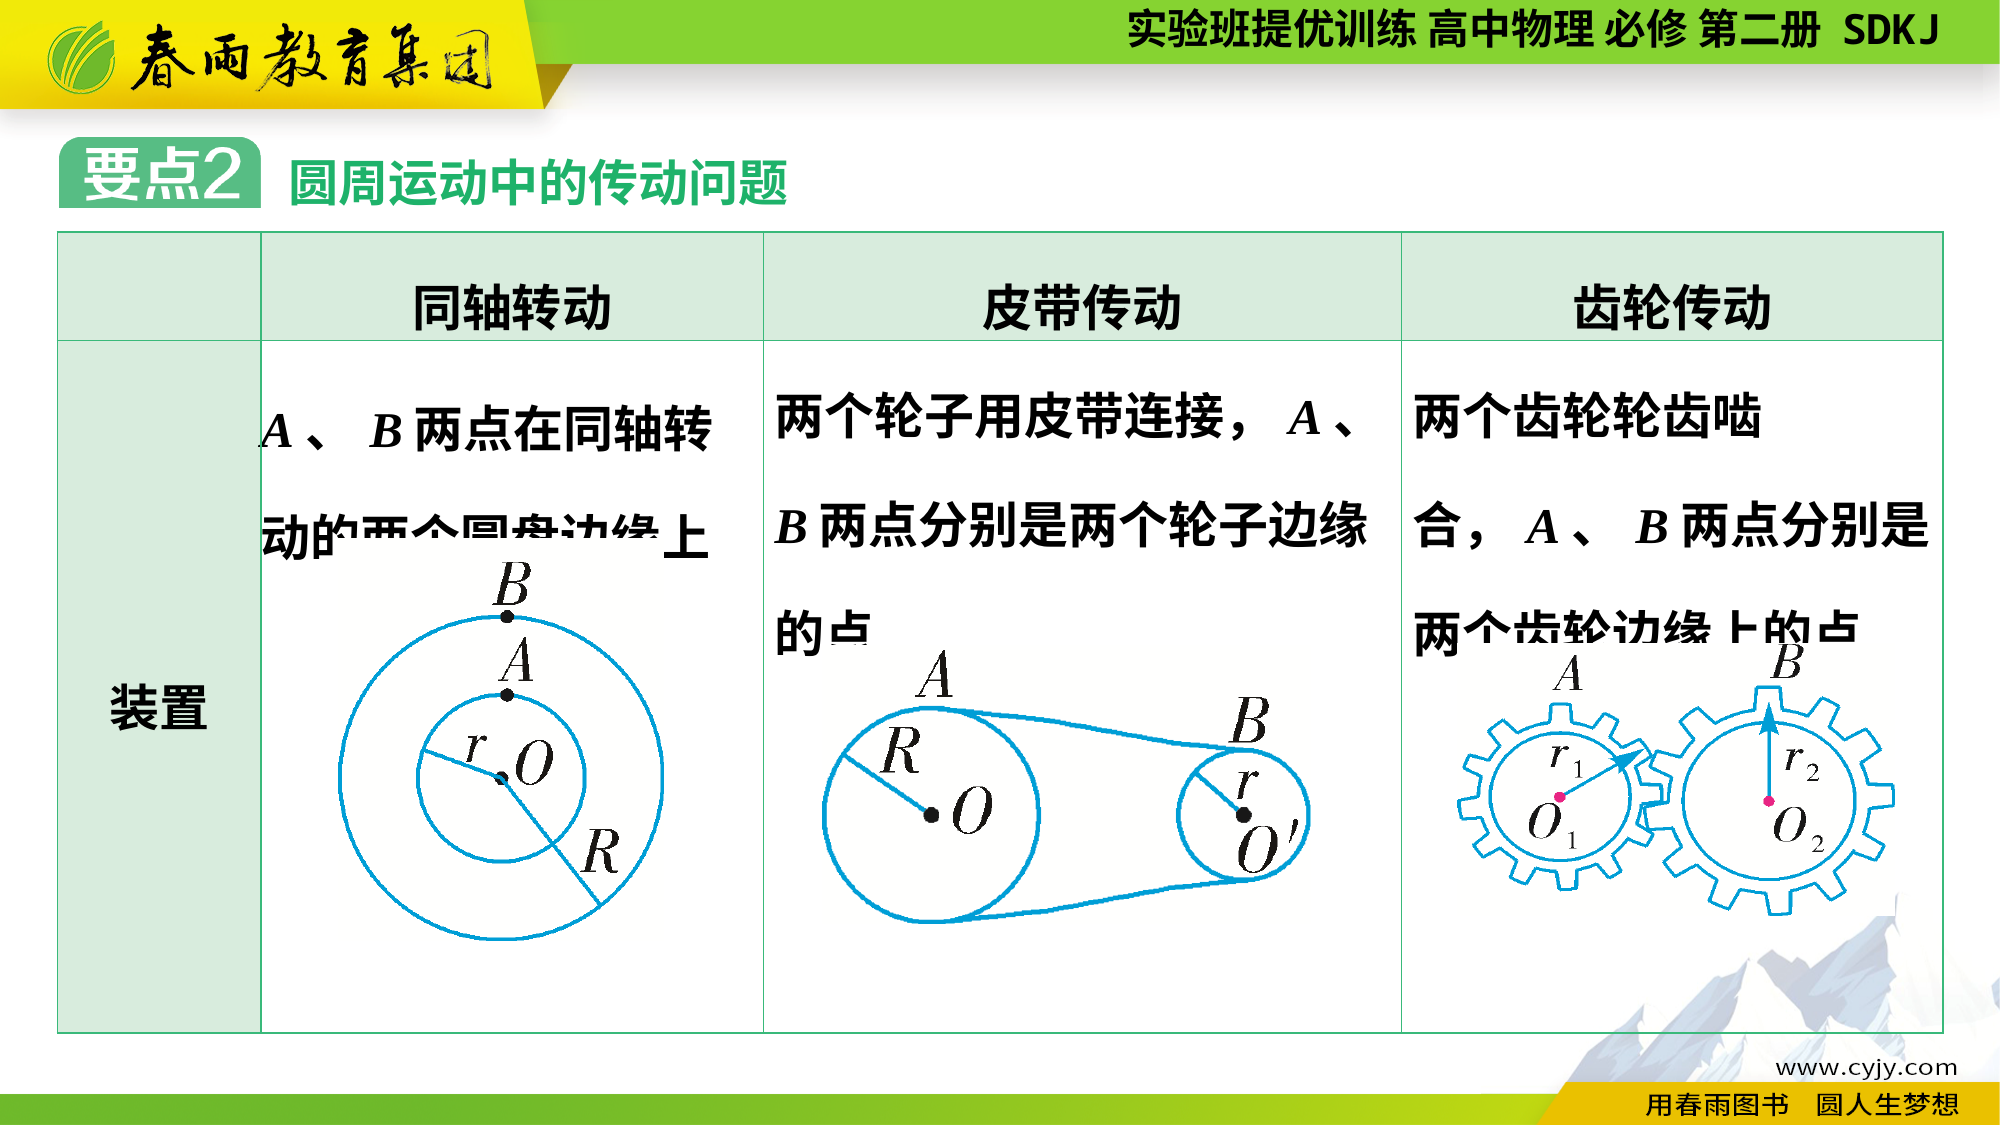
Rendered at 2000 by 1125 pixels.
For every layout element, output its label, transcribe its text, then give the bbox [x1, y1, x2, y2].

table_cell 两个轮子用皮带连接，A、B两点分别是两个轮子边缘的点 [764, 341, 1401, 1032]
table_header 齿轮传动 [1402, 233, 1942, 340]
list 圆周运动中的传动问题 [59, 113, 1944, 209]
table_cell 两个齿轮轮齿啮合，A、B两点分别是两个齿轮边缘上的点 [1402, 341, 1942, 1032]
table_header [58, 233, 260, 340]
table_cell 装置 [58, 341, 260, 1032]
table_header 皮带传动 [764, 233, 1401, 340]
table_header 同轴转动 [262, 233, 763, 340]
picture [0, 0, 2000, 1125]
table_cell A、B两点在同轴转动的两个圆盘边缘上 [262, 341, 763, 1032]
